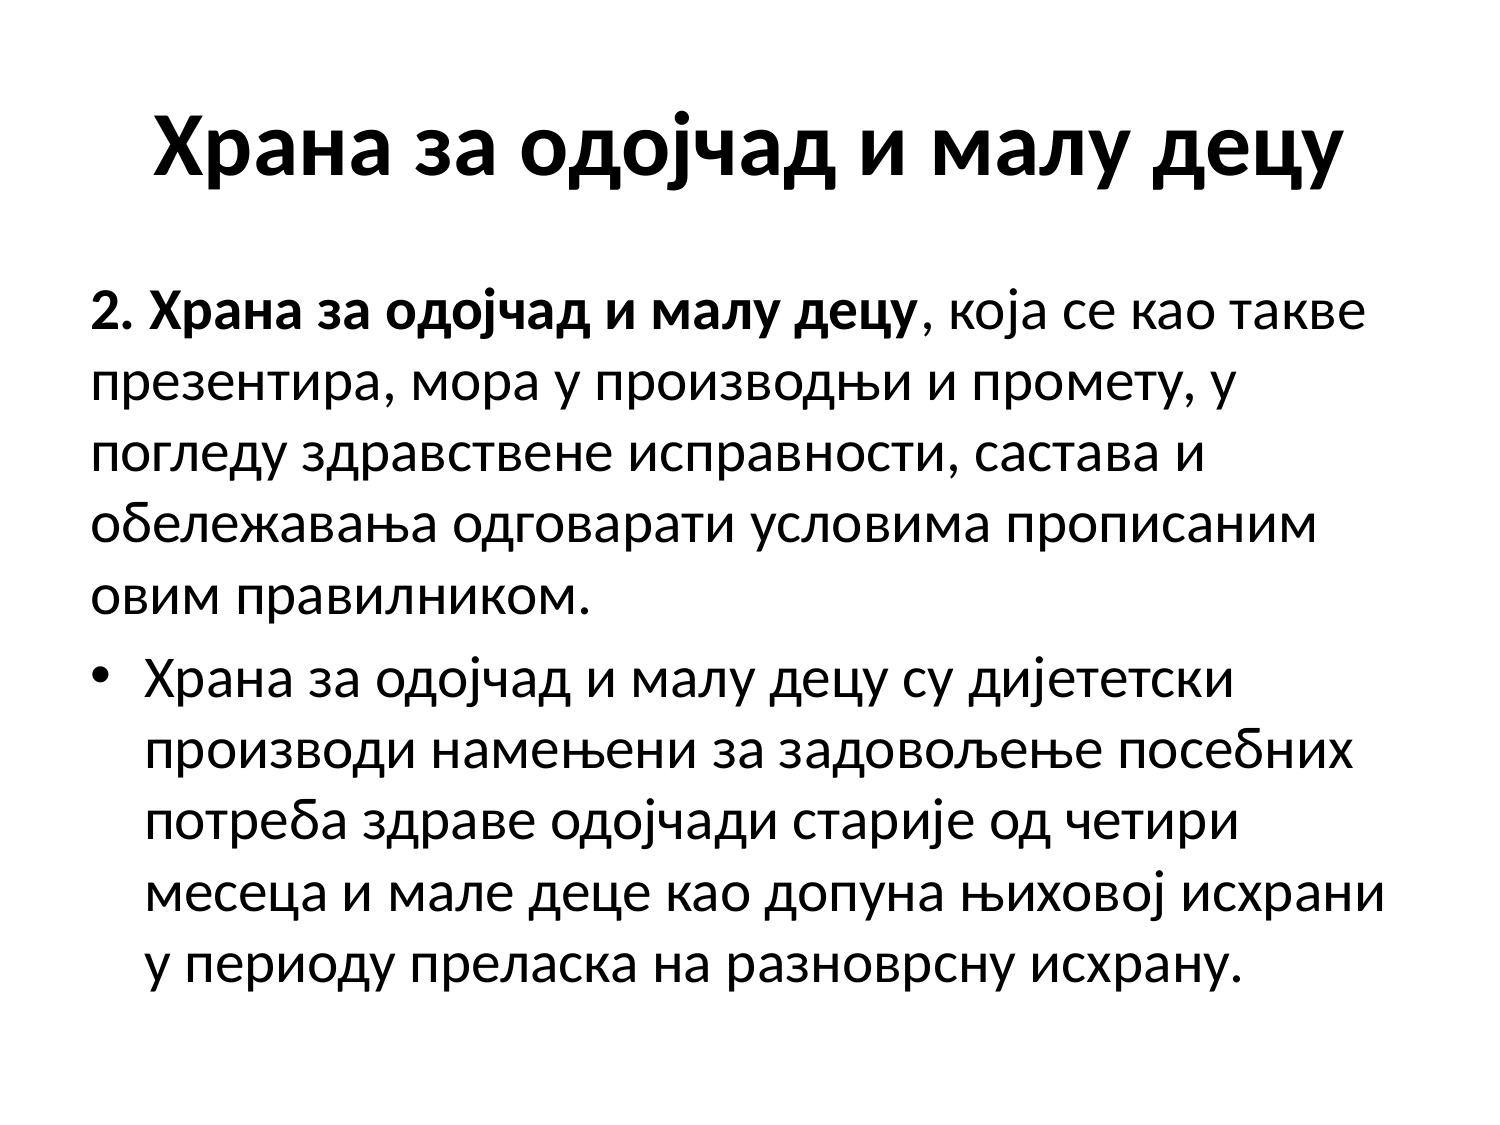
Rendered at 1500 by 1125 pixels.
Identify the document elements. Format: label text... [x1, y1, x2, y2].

list 2. Храна за одојчад и малу децу, која се као такве презентира, мора у производњи и промету, у погледу здравствене исправности, састава и обележавања одговарати условима прописаним овим правилником. Храна за одојчад и малу децу су дијететски производи намењени за задовољење посебних потреба здраве одојчади старије од четири месеца и мале деце као допуна њиховој исхрани у периоду преласка на разноврсну исхрану. [75, 262, 1425, 1005]
title Храна за одојчад и малу децу [75, 45, 1425, 233]
